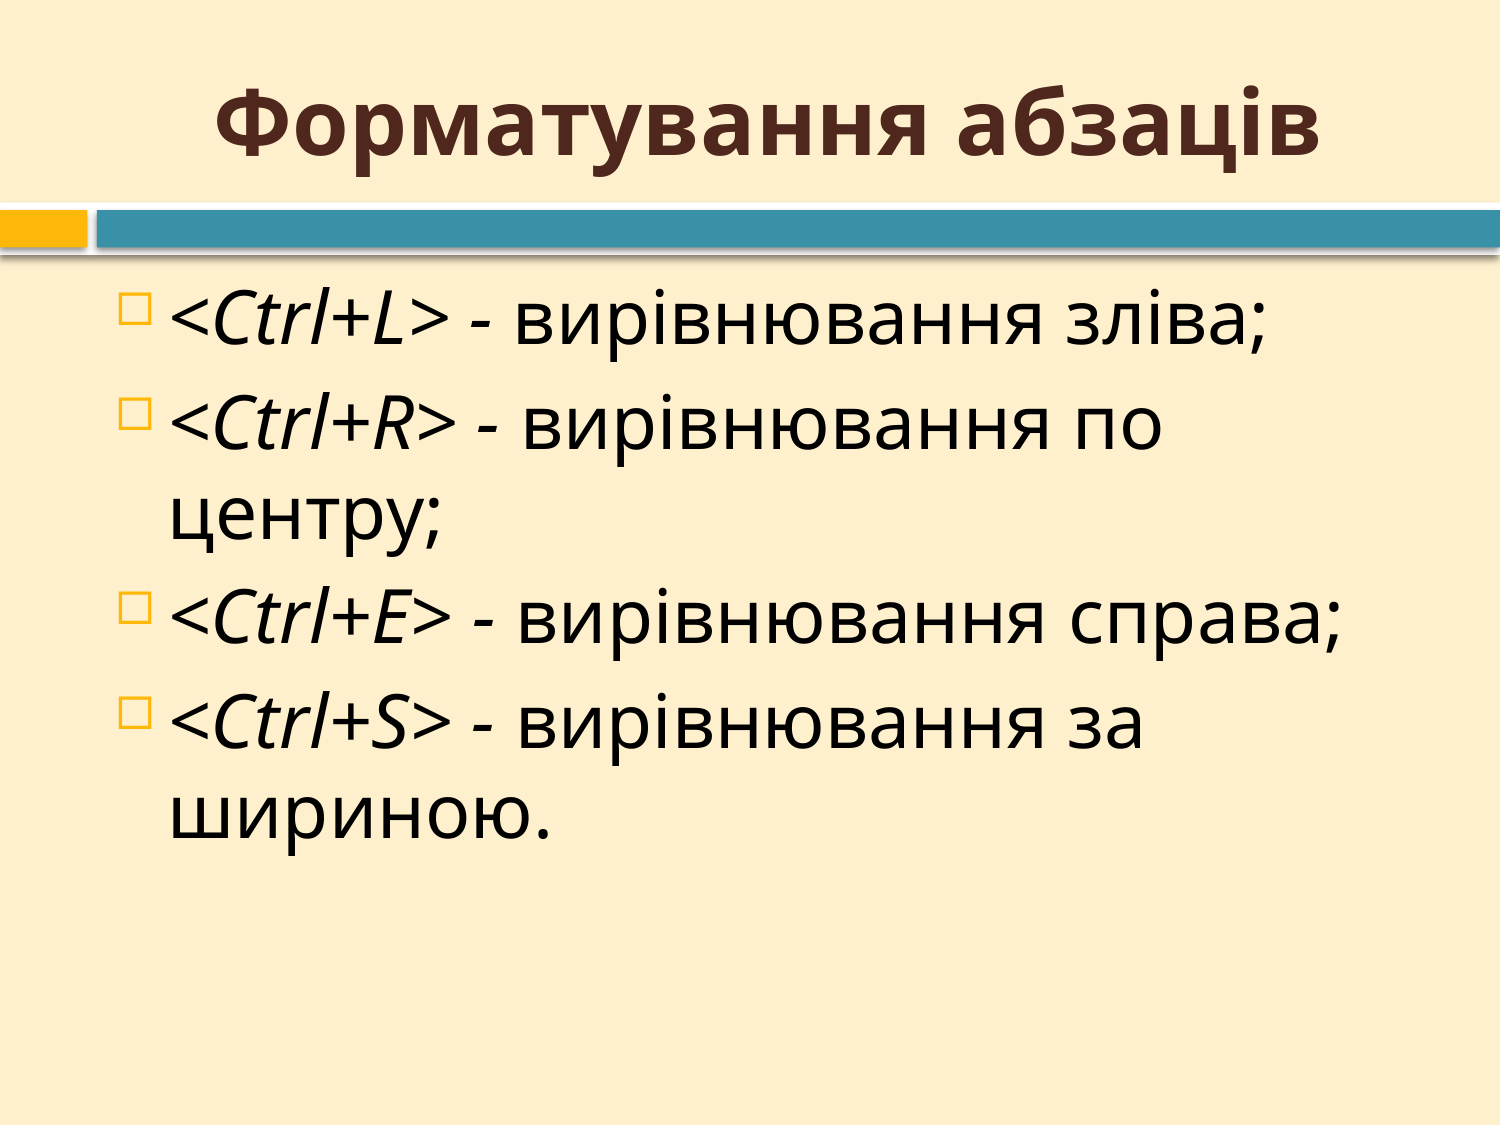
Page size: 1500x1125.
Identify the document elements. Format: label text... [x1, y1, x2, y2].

title Форматування абзаців [100, 37, 1438, 200]
list <Сtrl+L> - вирівнювання зліва; <Сtrl+R> - вирівнювання по центру; <Сtrl+Е> - вирівнювання справа; <Сtrl+S> - вирівнювання за шириною. [100, 262, 1438, 1000]
